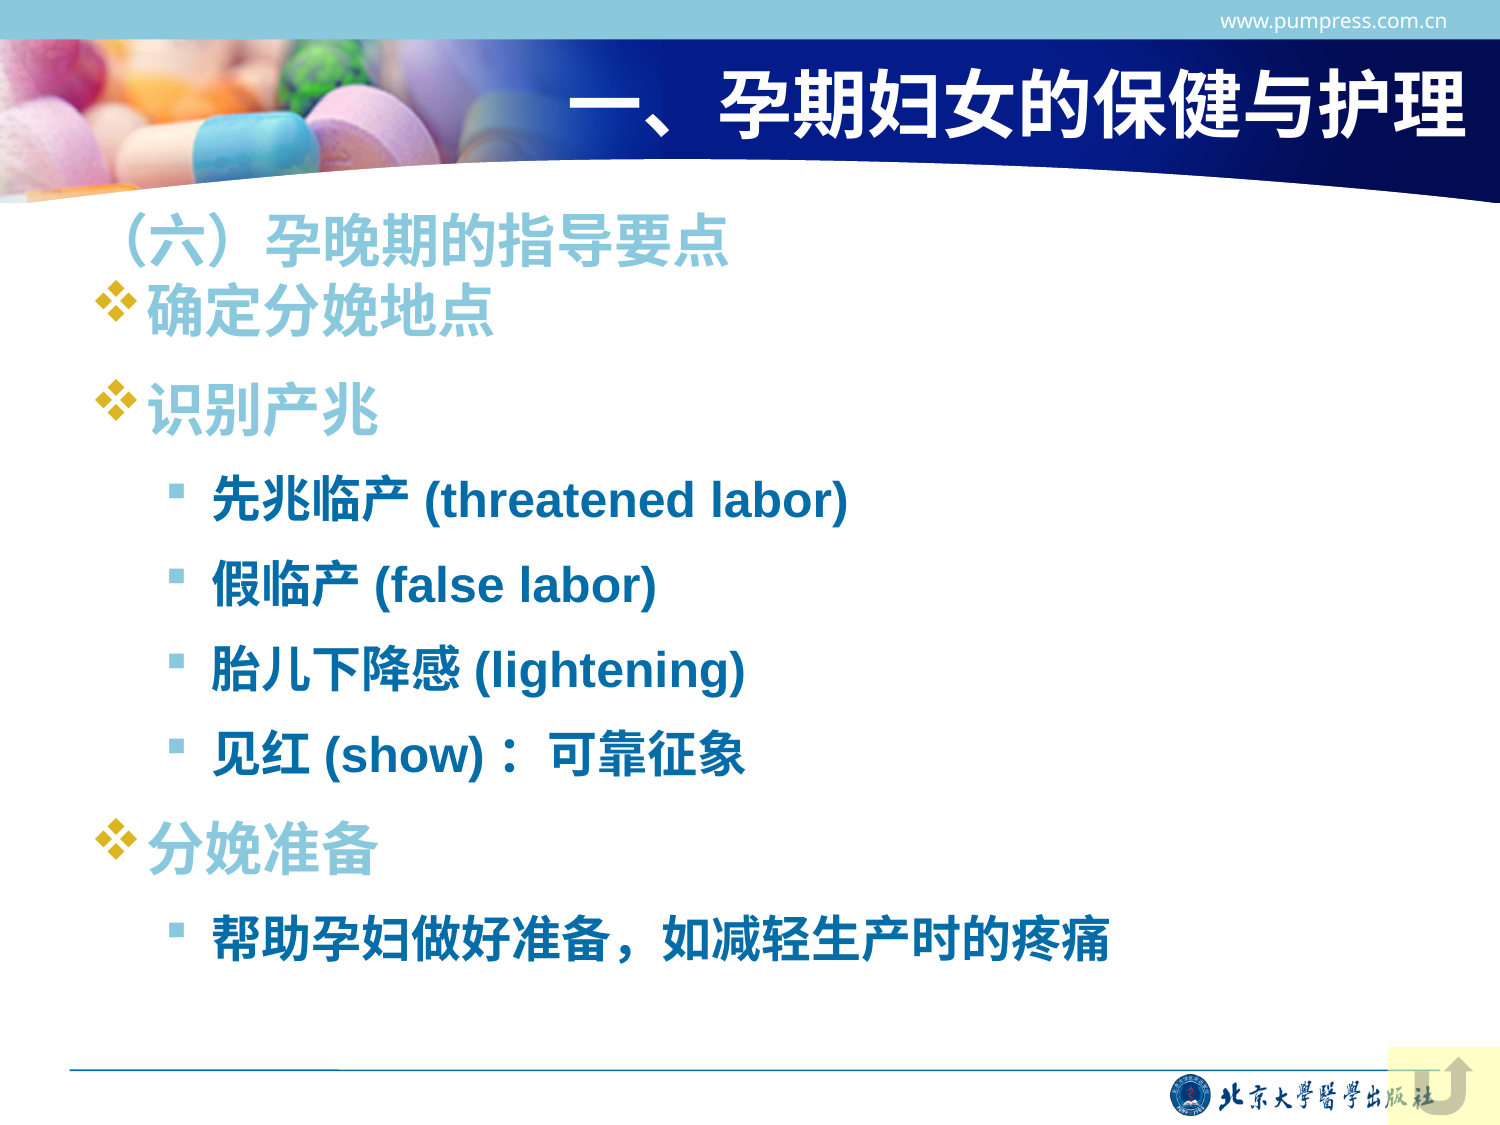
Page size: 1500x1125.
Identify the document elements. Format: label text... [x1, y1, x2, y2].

slide_number www.pumpress.com.cn [1024, 0, 1463, 38]
text_box [1387, 1046, 1500, 1125]
title 一、孕期妇女的保健与护理 [74, 44, 1483, 162]
picture [1170, 1074, 1387, 1118]
picture [0, 40, 1500, 203]
list （六）孕晚期的指导要点 确定分娩地点 识别产兆 先兆临产(threatened labor) 假临产(false labor) 胎儿下降感(lightening) 见红(show)：可靠征象 分娩准备 帮助孕妇做好准备，如减轻生产时的疼痛 [74, 196, 1426, 1071]
